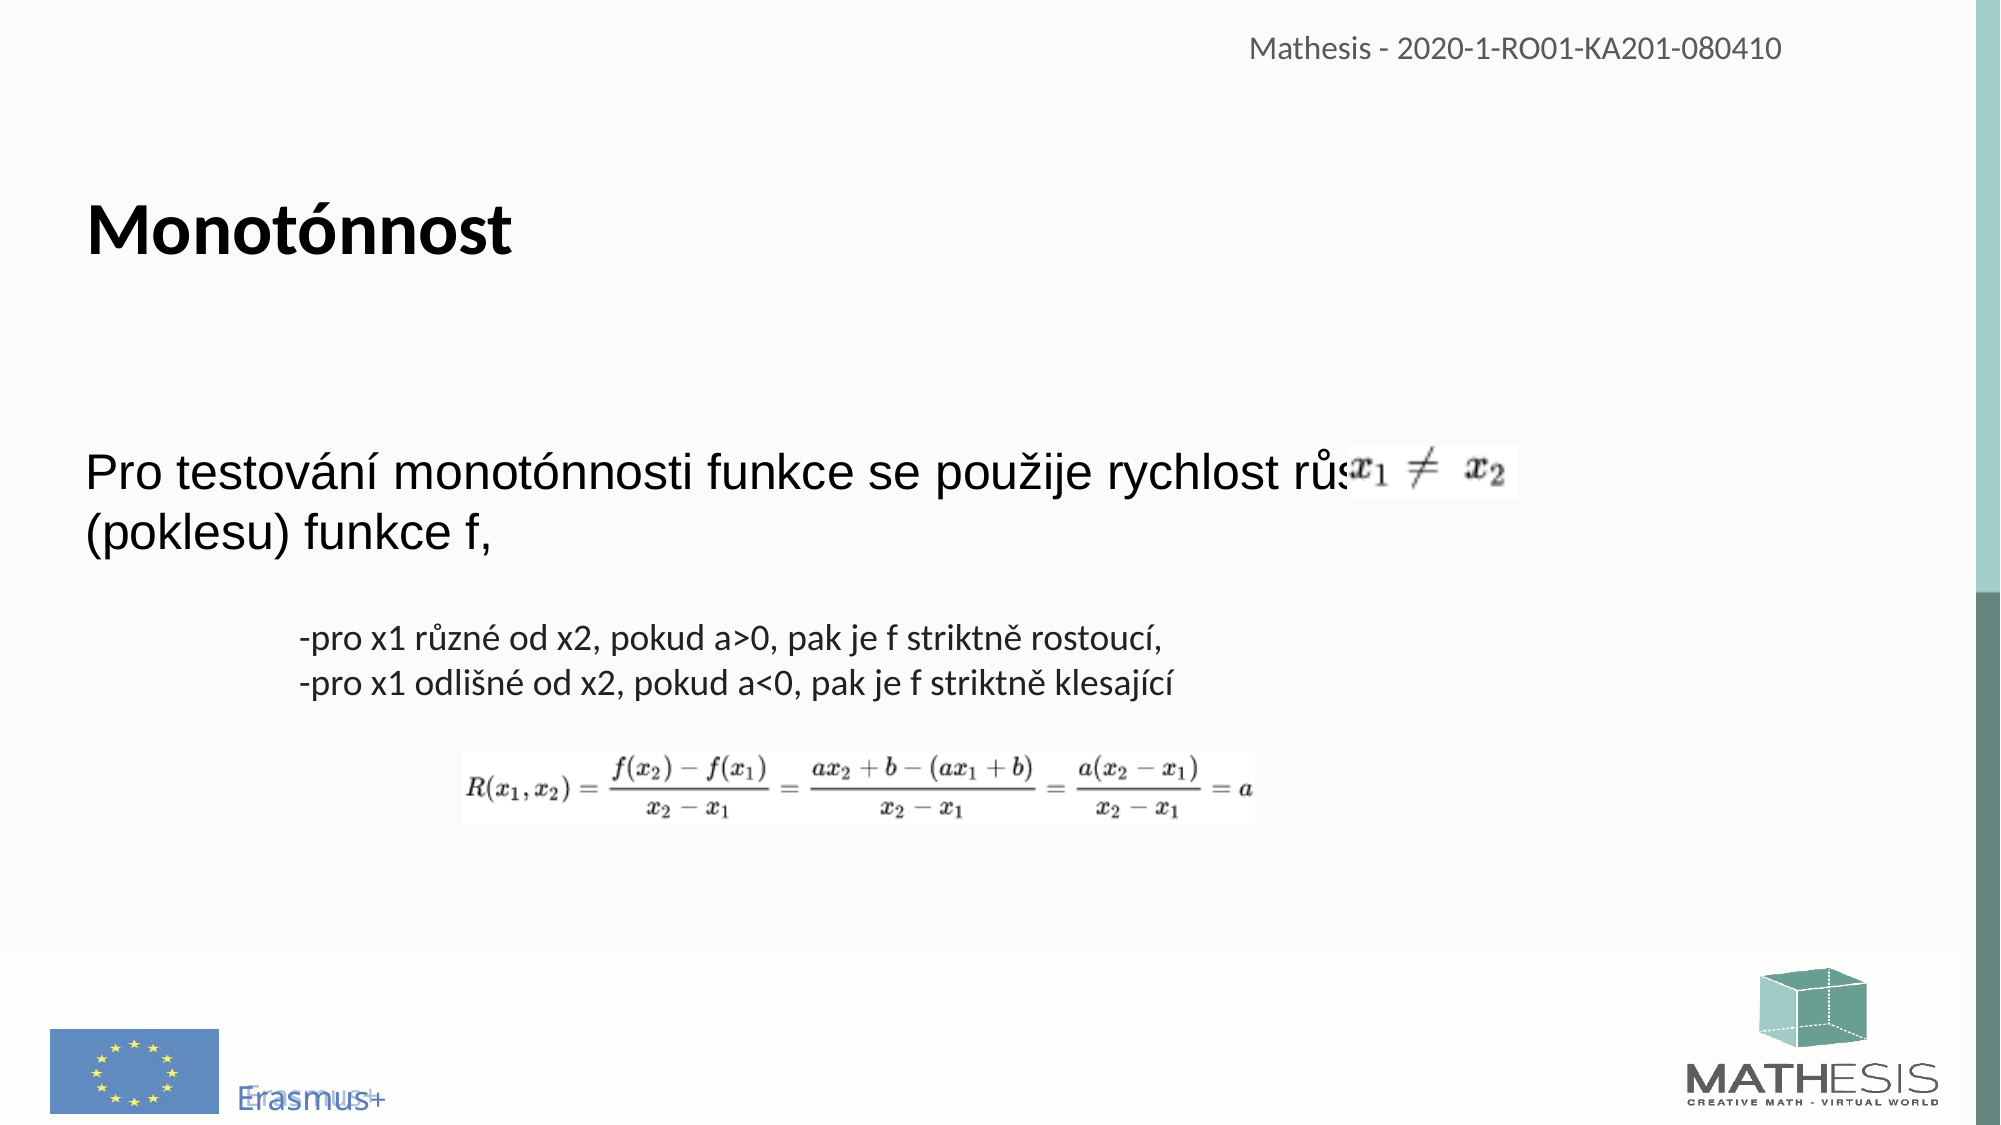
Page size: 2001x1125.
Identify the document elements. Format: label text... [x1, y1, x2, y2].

text_box Δ>0 [1664, 928, 1961, 1125]
text_box Δ>0 [50, 1029, 219, 1114]
picture [462, 751, 1255, 825]
title Monotónnost [71, 172, 1772, 414]
text_box Δ>0 [1976, 0, 2000, 1125]
subtitle Pro testování monotónnosti funkce se použije rychlost růstu (poklesu) funkce f, [70, 432, 1471, 721]
picture [1347, 446, 1518, 498]
text_box -pro x1 různé od x2, pokud a>0, pak je f striktně rostoucí, -pro x1 odlišné od x2, pokud a<0, pak je f striktně klesající [284, 605, 1518, 711]
